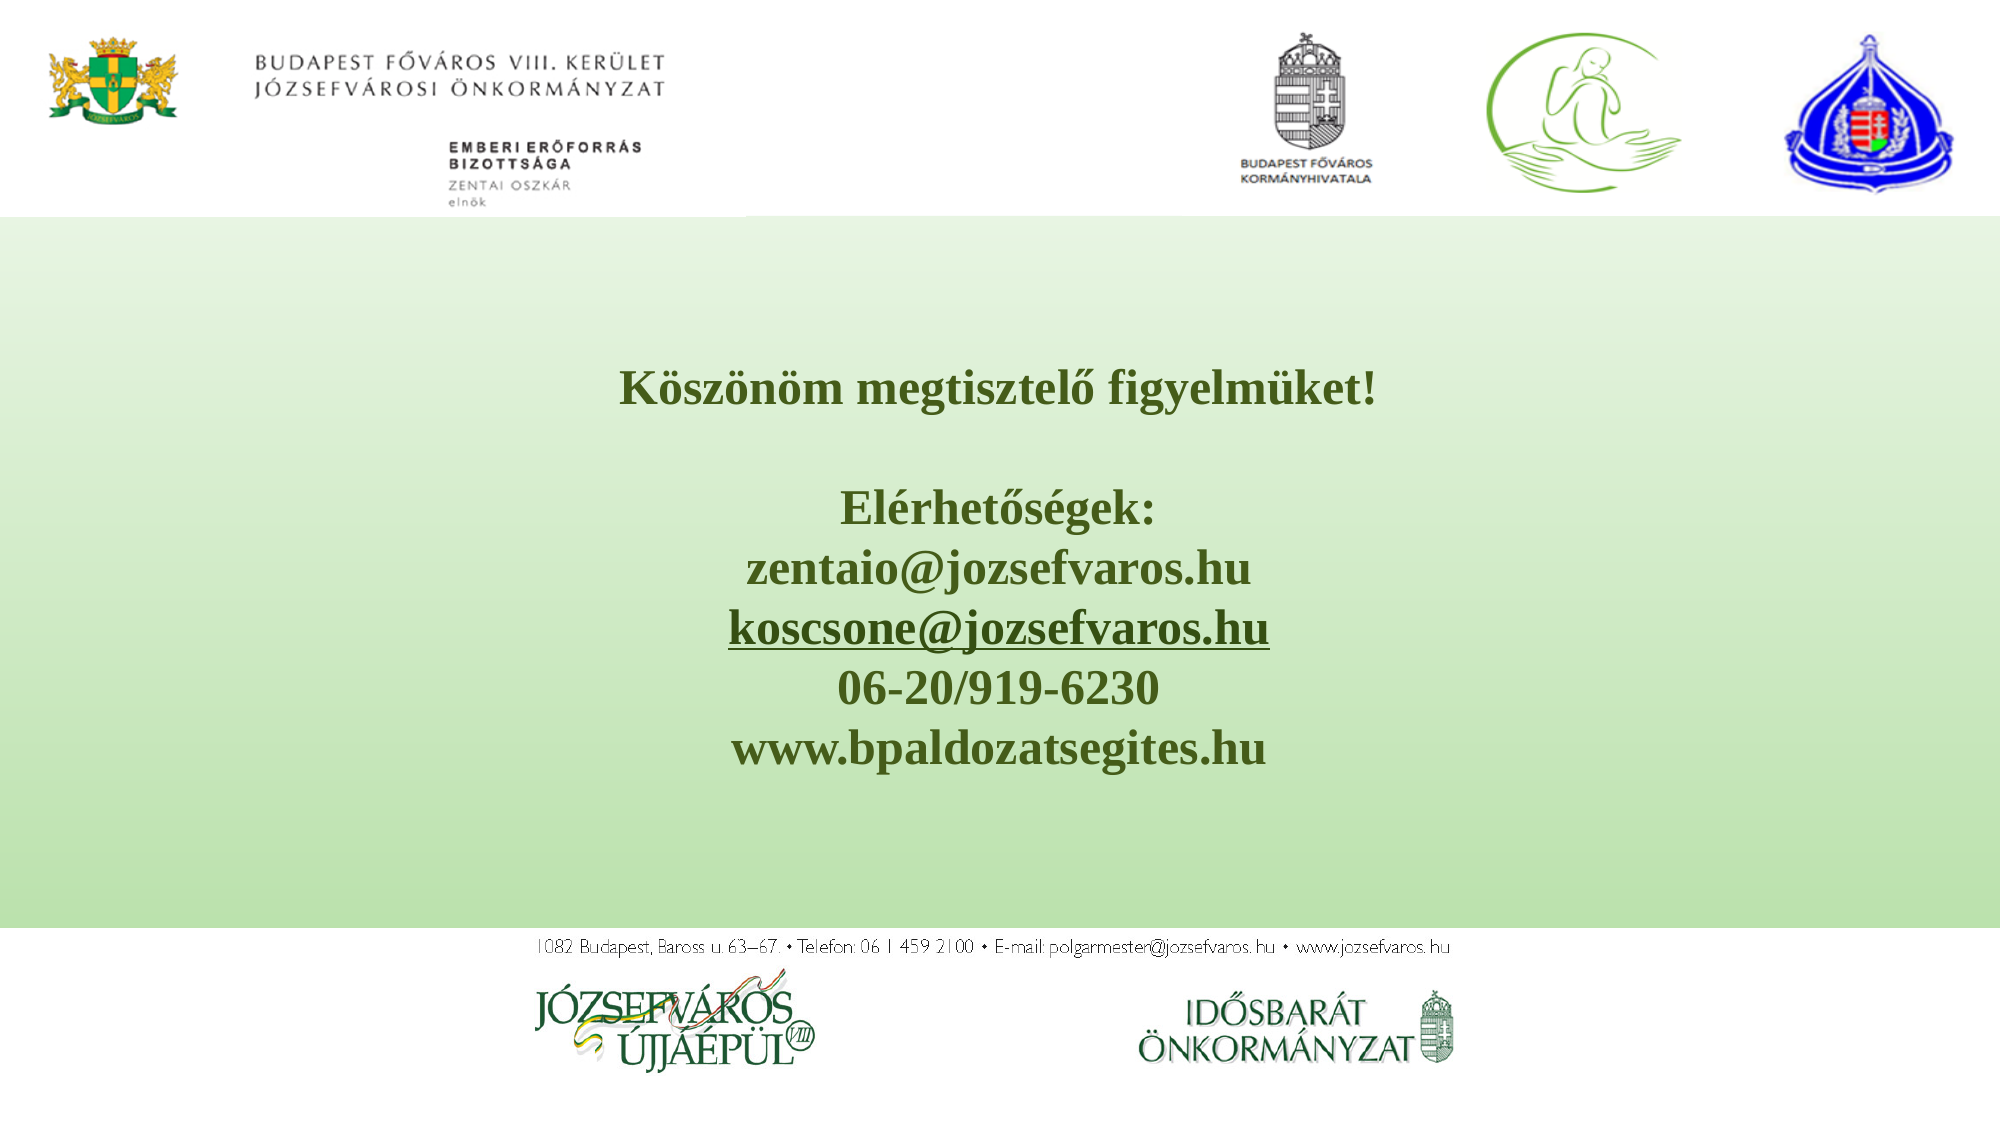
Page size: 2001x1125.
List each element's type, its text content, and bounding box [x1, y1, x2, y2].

picture [382, 928, 1605, 1125]
picture [0, 0, 746, 217]
picture [1182, 0, 2000, 216]
text_box Köszönöm megtisztelő figyelmüket! Elérhetőségek: zentaio@jozsefvaros.hu koscsone@jozsefvaros.hu 06-20/919-6230 www.bpaldozatsegites.hu [599, 347, 1399, 902]
